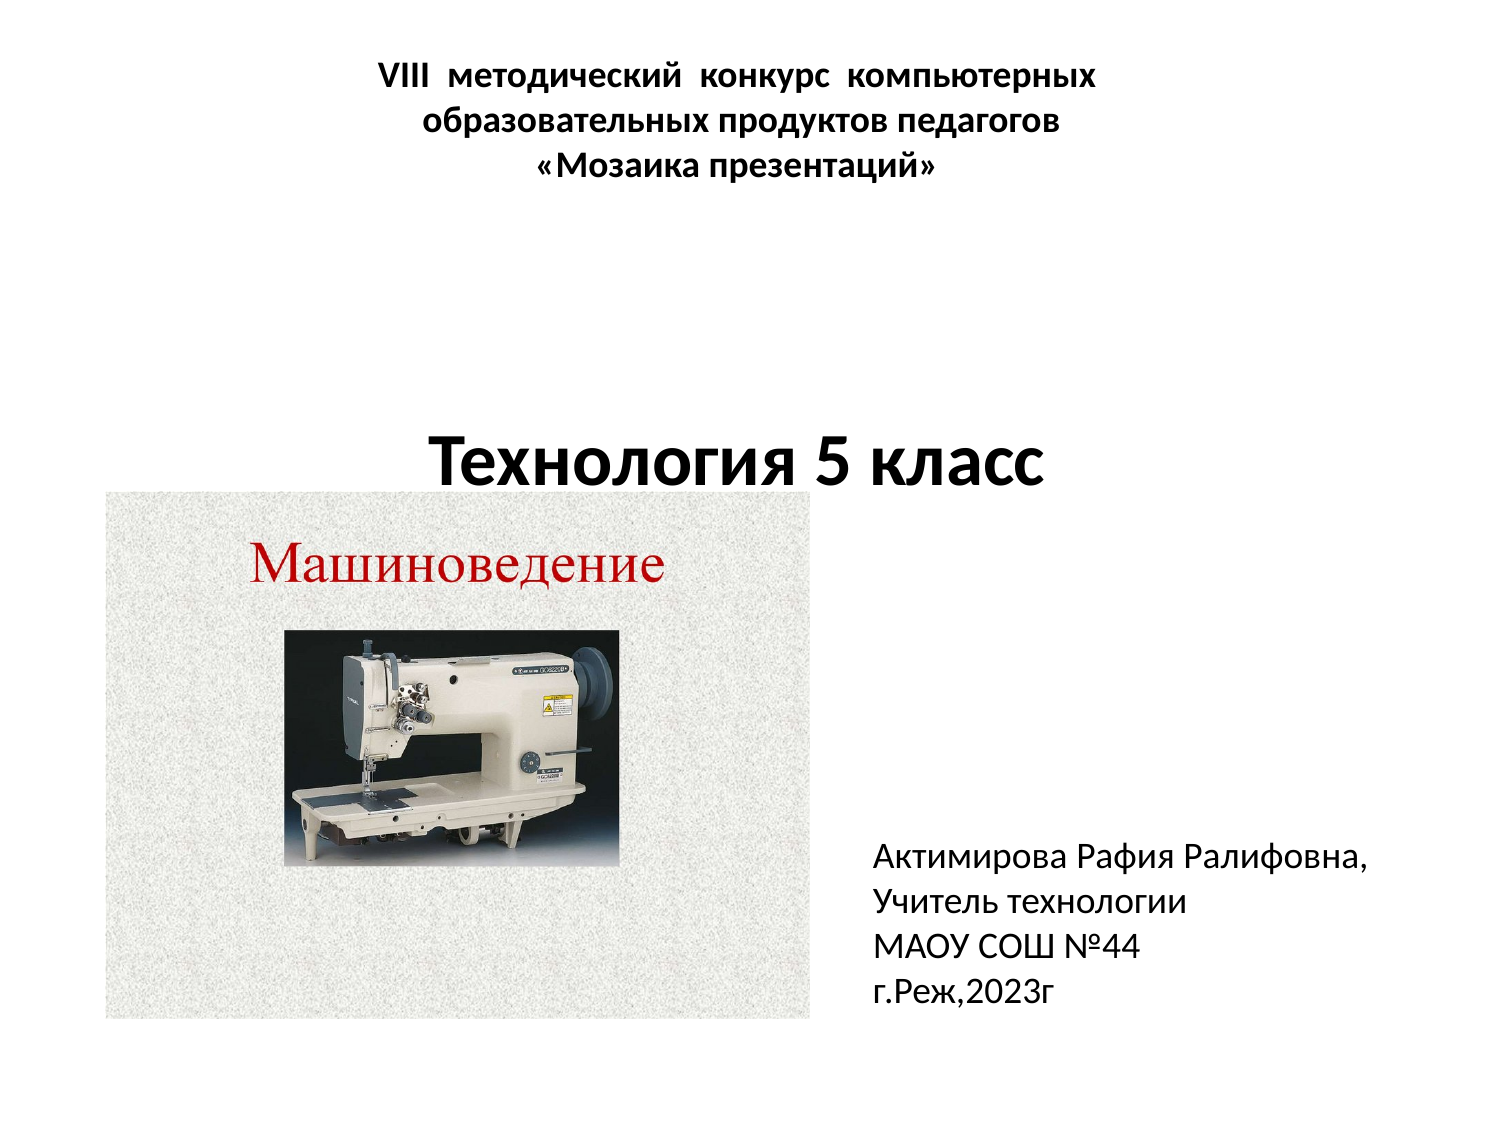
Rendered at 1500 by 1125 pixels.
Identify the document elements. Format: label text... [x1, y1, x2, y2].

text_box VIII методический конкурс компьютерных образовательных продуктов педагогов «Мозаика презентаций» Технология 5 класс [265, 42, 1209, 508]
picture [104, 491, 810, 1020]
text_box Актимирова Рафия Ралифовна, Учитель технологии МАОУ СОШ №44 г.Реж,2023г [858, 824, 1500, 1019]
